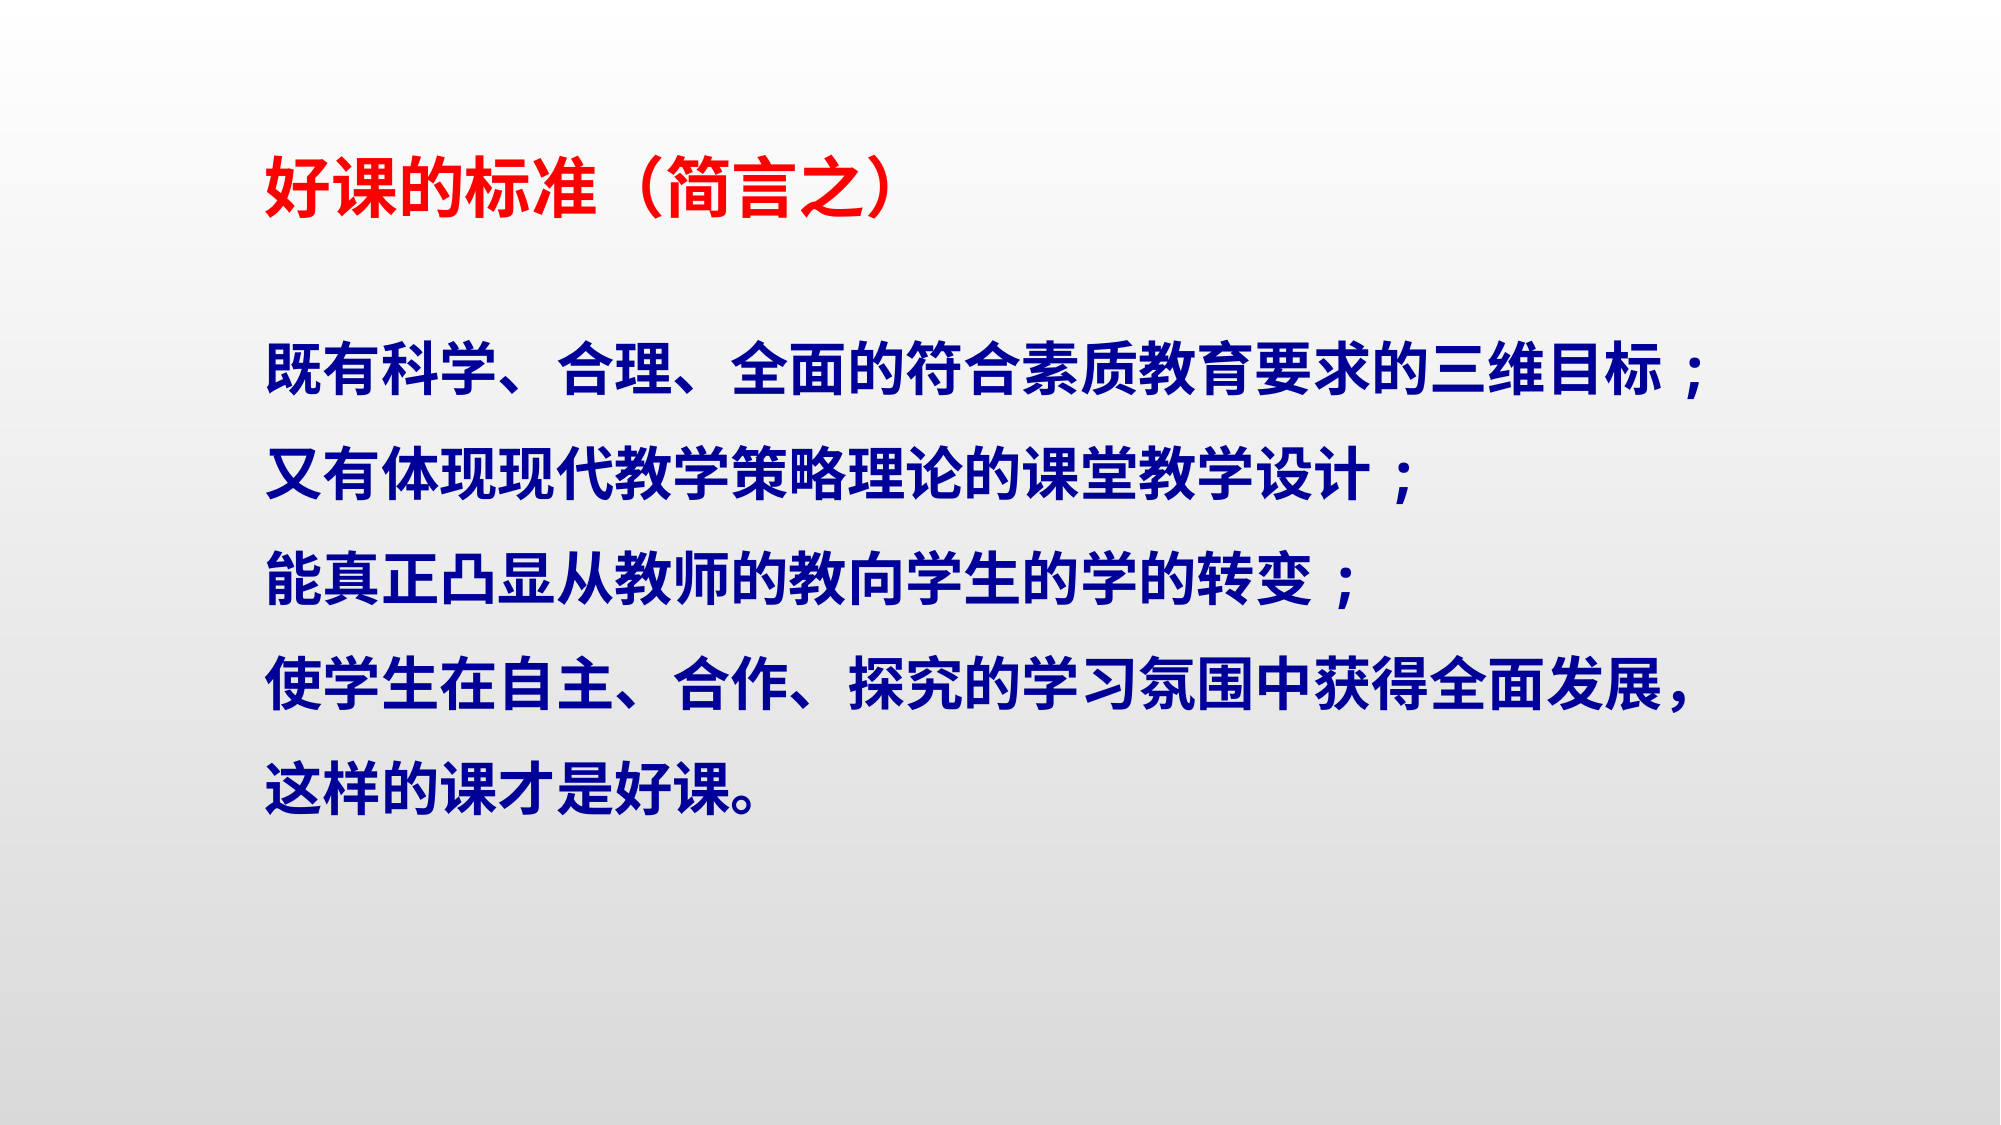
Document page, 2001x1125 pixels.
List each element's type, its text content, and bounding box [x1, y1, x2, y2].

text_box 既有科学、合理、全面的符合素质教育要求的三维目标; 又有体现现代教学策略理论的课堂教学设计; 能真正凸显从教师的教向学生的学的转变; 使学生在自主、合作、探究的学习氛围中获得全面发展，这样的课才是好课。 [249, 289, 1710, 830]
text_box 好课的标准（简言之） [249, 138, 1388, 234]
